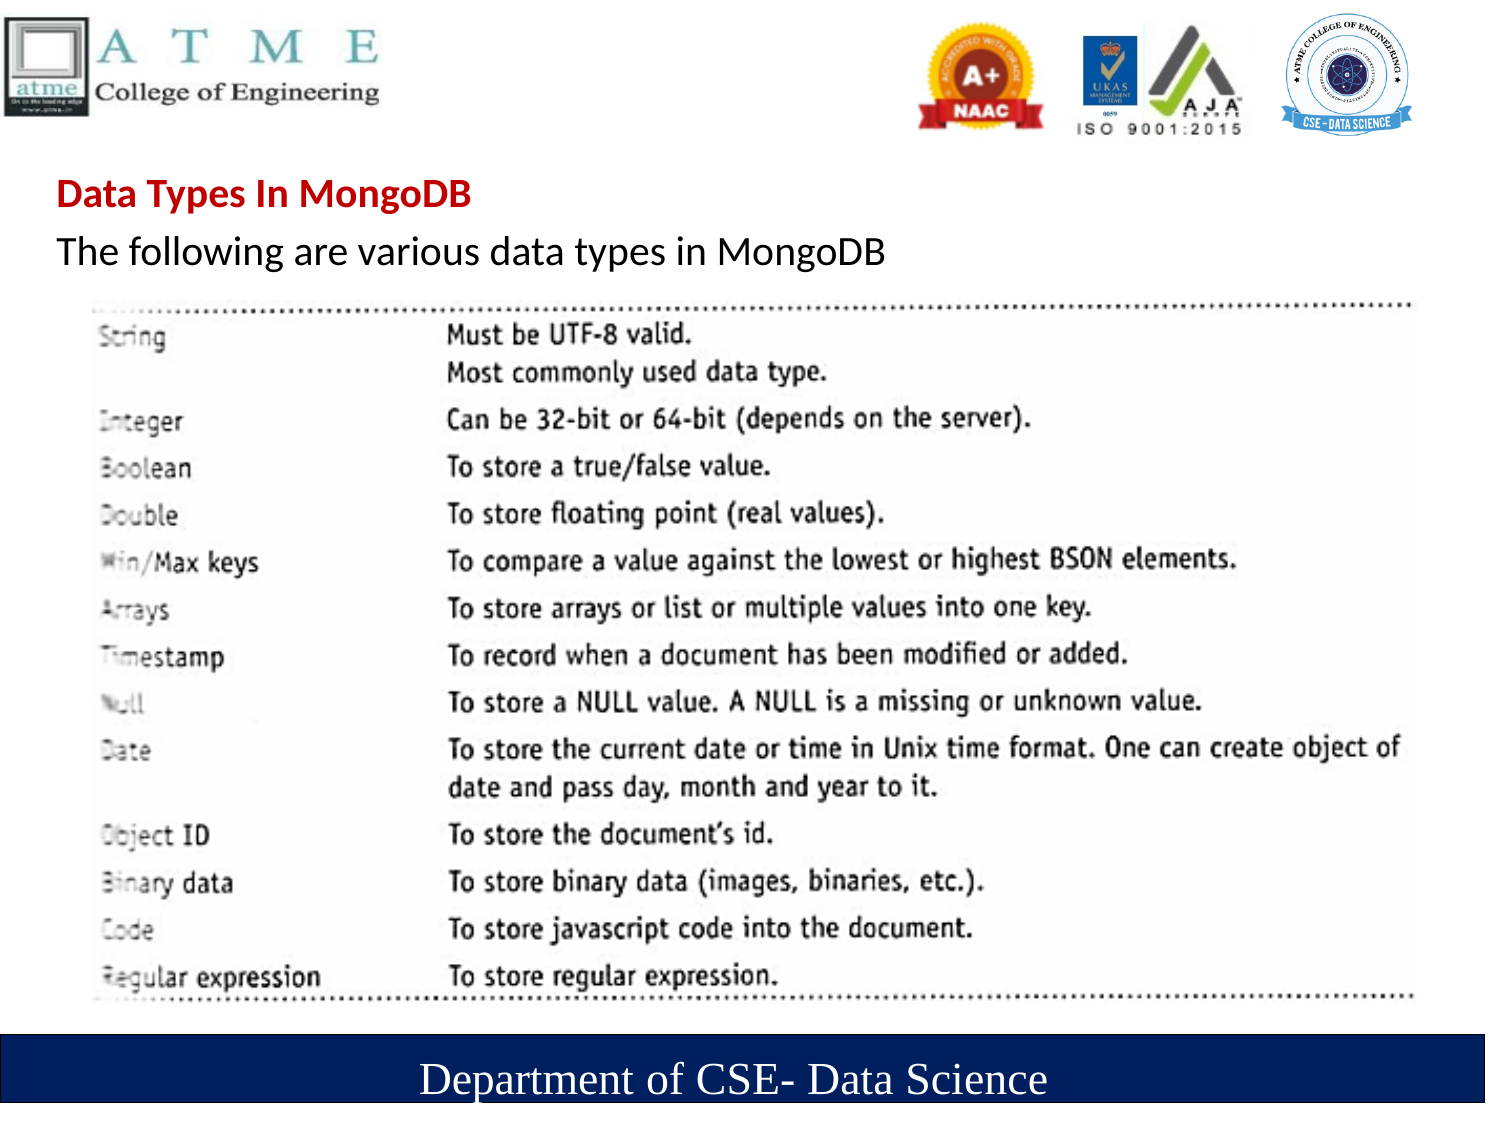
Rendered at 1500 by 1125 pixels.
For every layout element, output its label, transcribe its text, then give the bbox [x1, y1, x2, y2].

picture [1281, 9, 1412, 140]
picture [91, 299, 1417, 1006]
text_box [1061, 16, 1256, 146]
picture [903, 20, 1058, 151]
picture [0, 13, 383, 121]
list Data Types In MongoDB The following are various data types in MongoDB [41, 157, 1459, 1005]
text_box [0, 1033, 1486, 1104]
